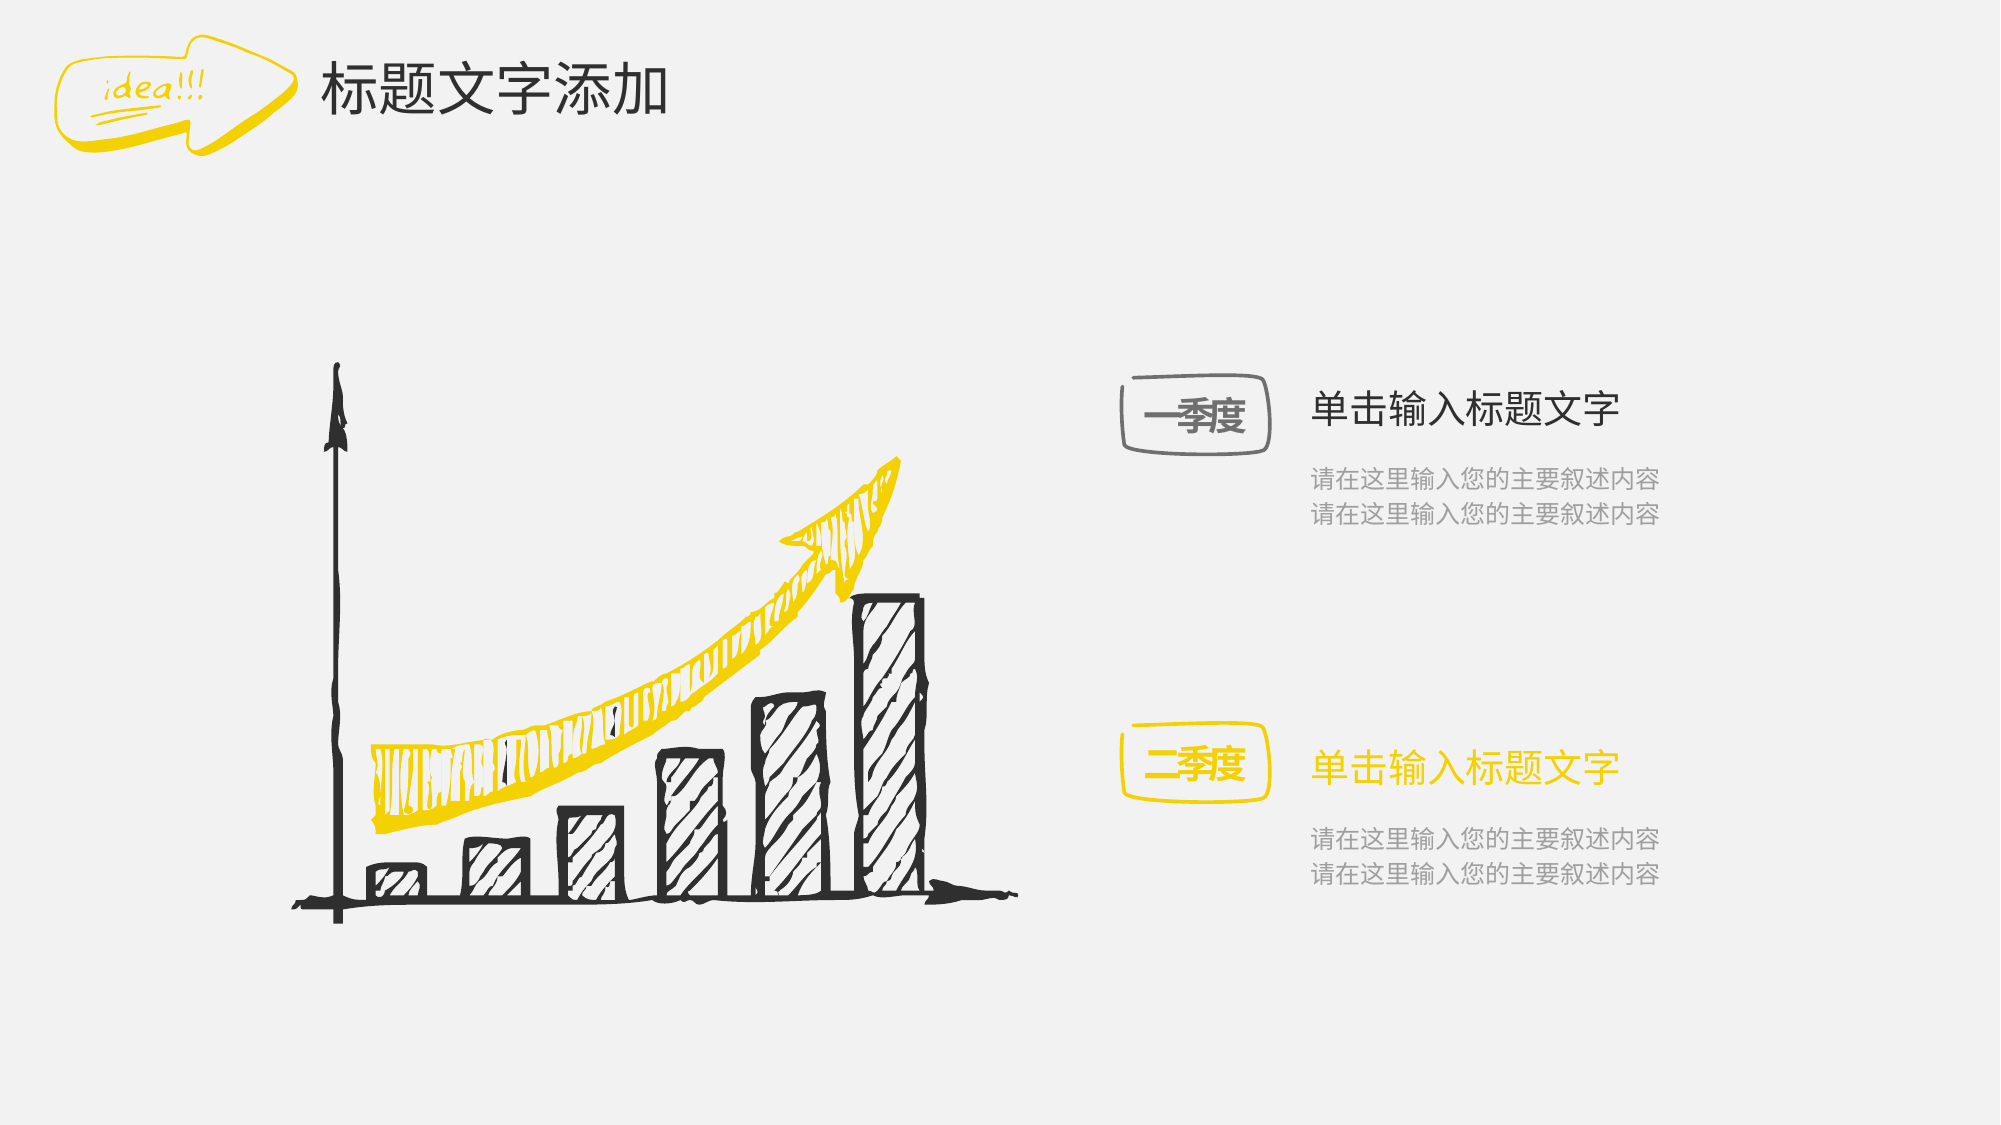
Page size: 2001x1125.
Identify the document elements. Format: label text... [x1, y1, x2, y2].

text_box 单击输入标题文字 [1295, 377, 1732, 439]
text_box 单击输入标题文字 [1295, 736, 1732, 798]
text_box [54, 34, 298, 157]
text_box 请在这里输入您的主要叙述内容 请在这里输入您的主要叙述内容 [1295, 456, 1874, 537]
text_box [291, 362, 1019, 924]
text_box 请在这里输入您的主要叙述内容 请在这里输入您的主要叙述内容 [1295, 815, 1874, 896]
text_box 标题文字添加 [306, 44, 749, 130]
text_box 一季度 [1120, 374, 1271, 456]
text_box 二季度 [1120, 721, 1271, 804]
